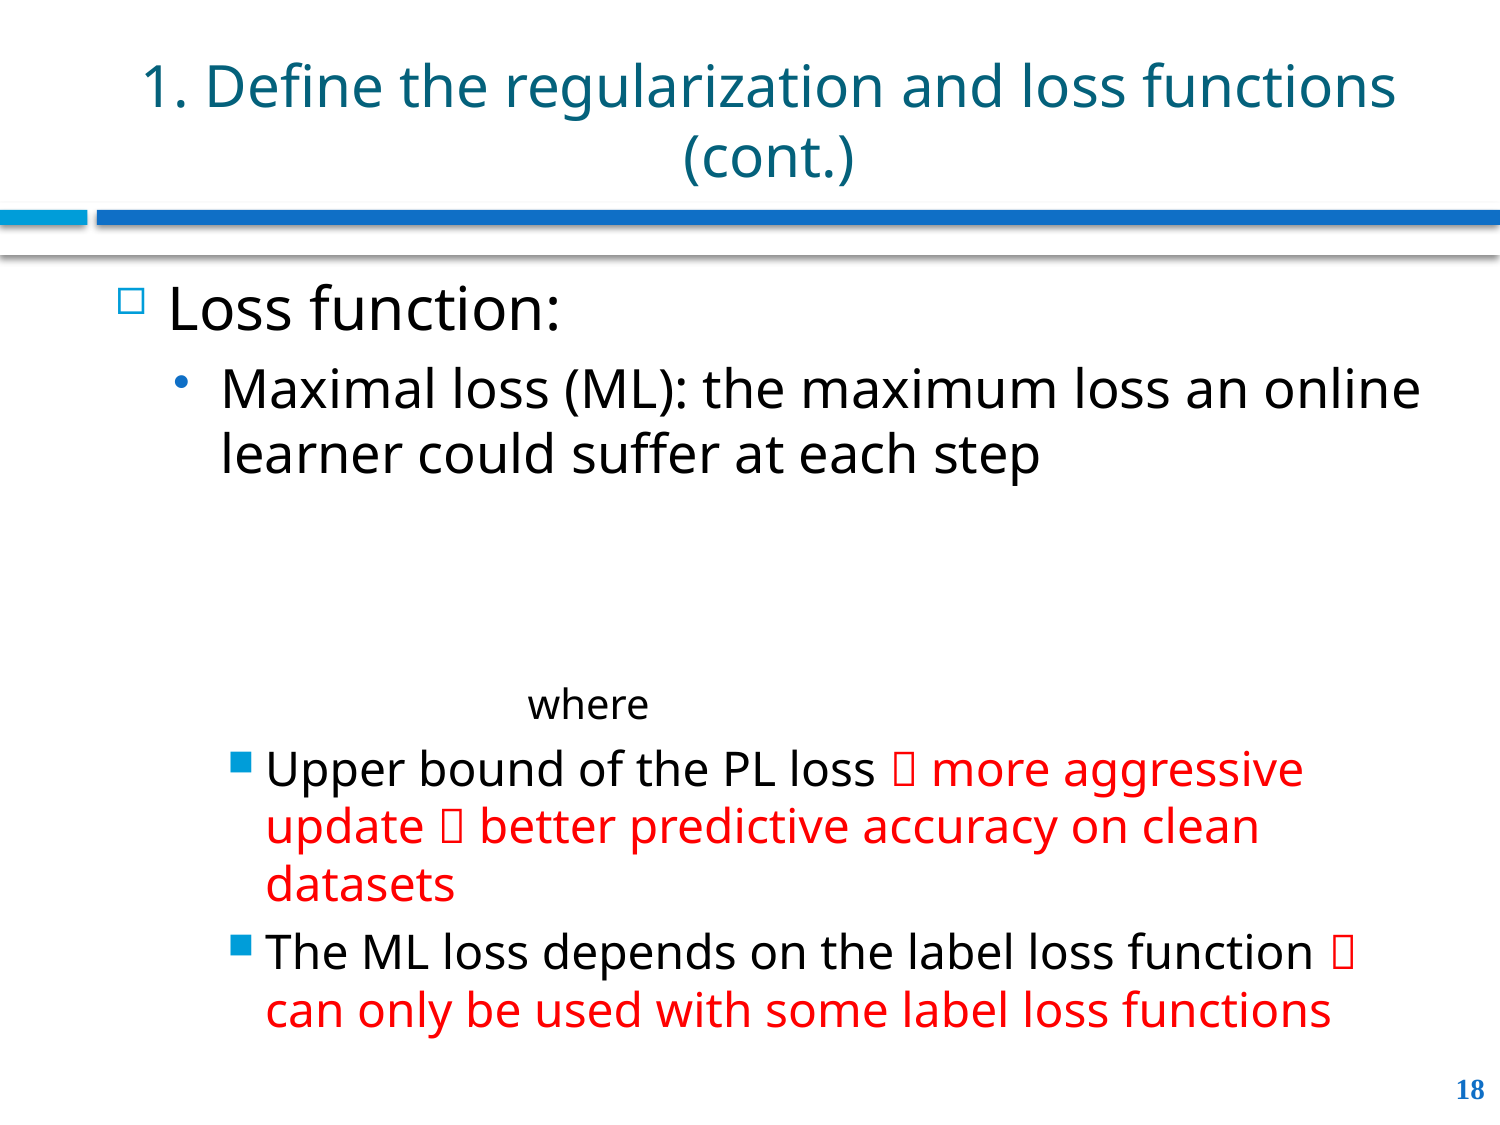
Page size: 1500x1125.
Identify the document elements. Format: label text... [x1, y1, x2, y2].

title 1. Define the regularization and loss functions (cont.) [100, 37, 1438, 200]
slide_number 18 [1425, 1050, 1500, 1125]
